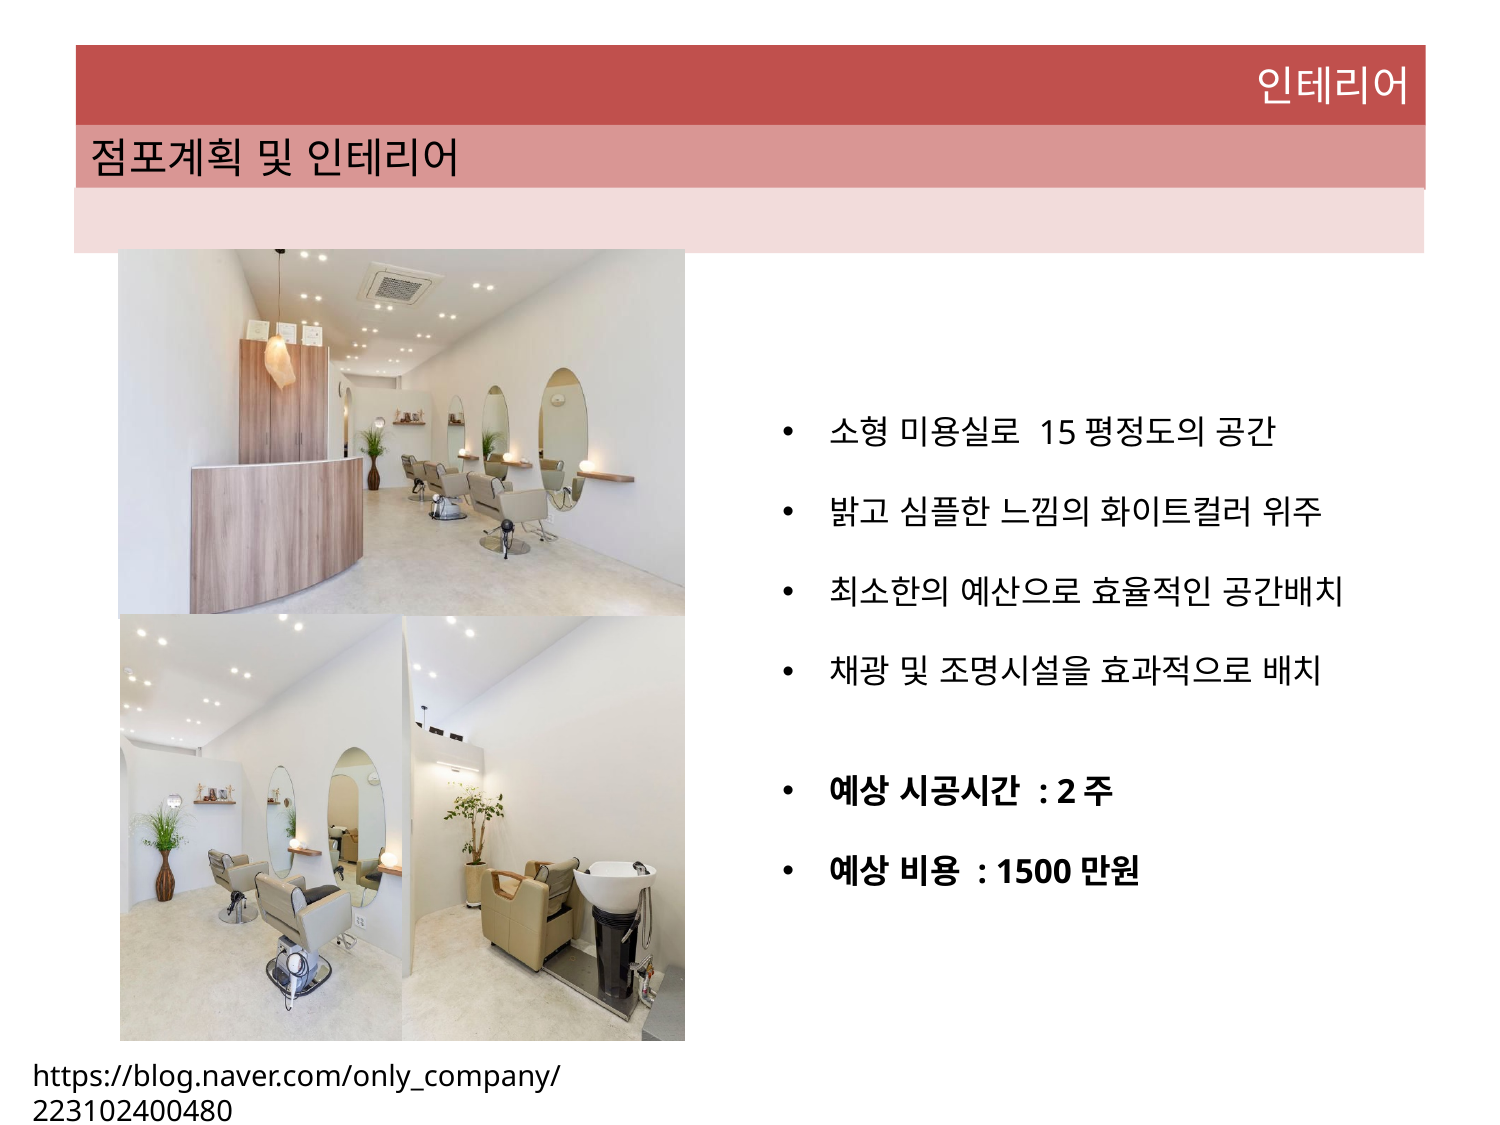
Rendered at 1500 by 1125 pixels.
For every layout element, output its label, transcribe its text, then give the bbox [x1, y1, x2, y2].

picture [118, 249, 686, 1041]
text_box 소형 미용실로 15평정도의 공간 밝고 심플한 느낌의 화이트컬러 위주 최소한의 예산으로 효율적인 공간배치 채광 및 조명시설을 효과적으로 배치 예상 시공시간 : 2주 예상 비용 : 1500만원 [767, 363, 1453, 898]
text_box 인테리어 [75, 45, 1426, 124]
text_box https://blog.naver.com/only_company/223102400480 [17, 1050, 768, 1125]
text_box 점포계획 및 인테리어 [75, 124, 1426, 190]
text_box [74, 187, 1425, 254]
